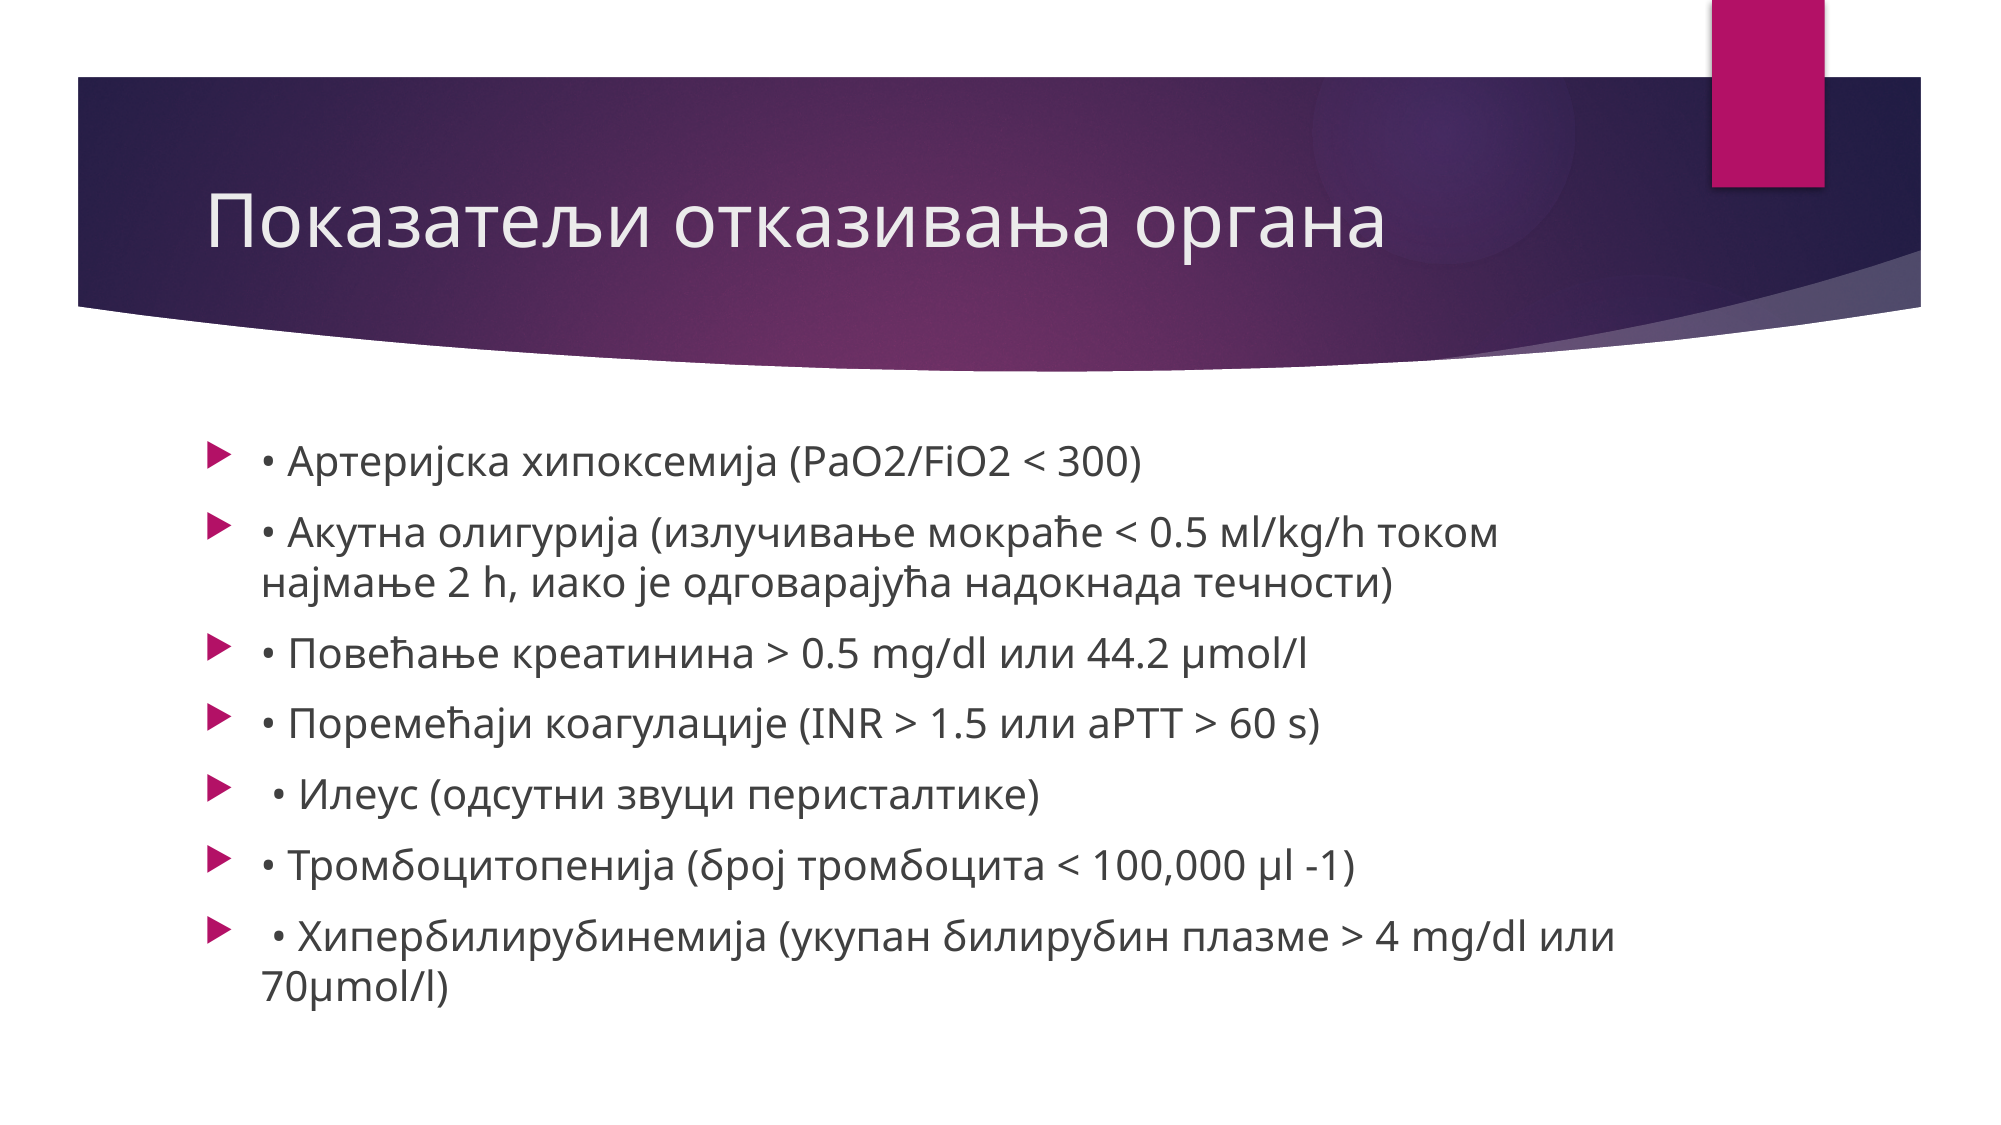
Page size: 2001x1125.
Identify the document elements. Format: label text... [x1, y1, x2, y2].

title Показатељи отказивања органа [189, 159, 1627, 276]
list • Артеријска хипоксемија (PаО2/FiО2 < 300) • Акутна олигурија (излучивање мокраће < 0.5 мl/kg/h током најмање 2 h, иако је одговарајућа надокнада течности) • Повећање креатинина > 0.5 mg/dl или 44.2 µmol/l • Поремећаји коагулације (INR > 1.5 или аPТТ > 60 s) • Илеус (одсутни звуци перисталтике) • Тромбоцитопенија (број тромбоцита < 100,000 µl -1) • Хипербилирубинемија (укупан билирубин плазме > 4 mg/dl или 70µmol/l) [189, 427, 1638, 988]
